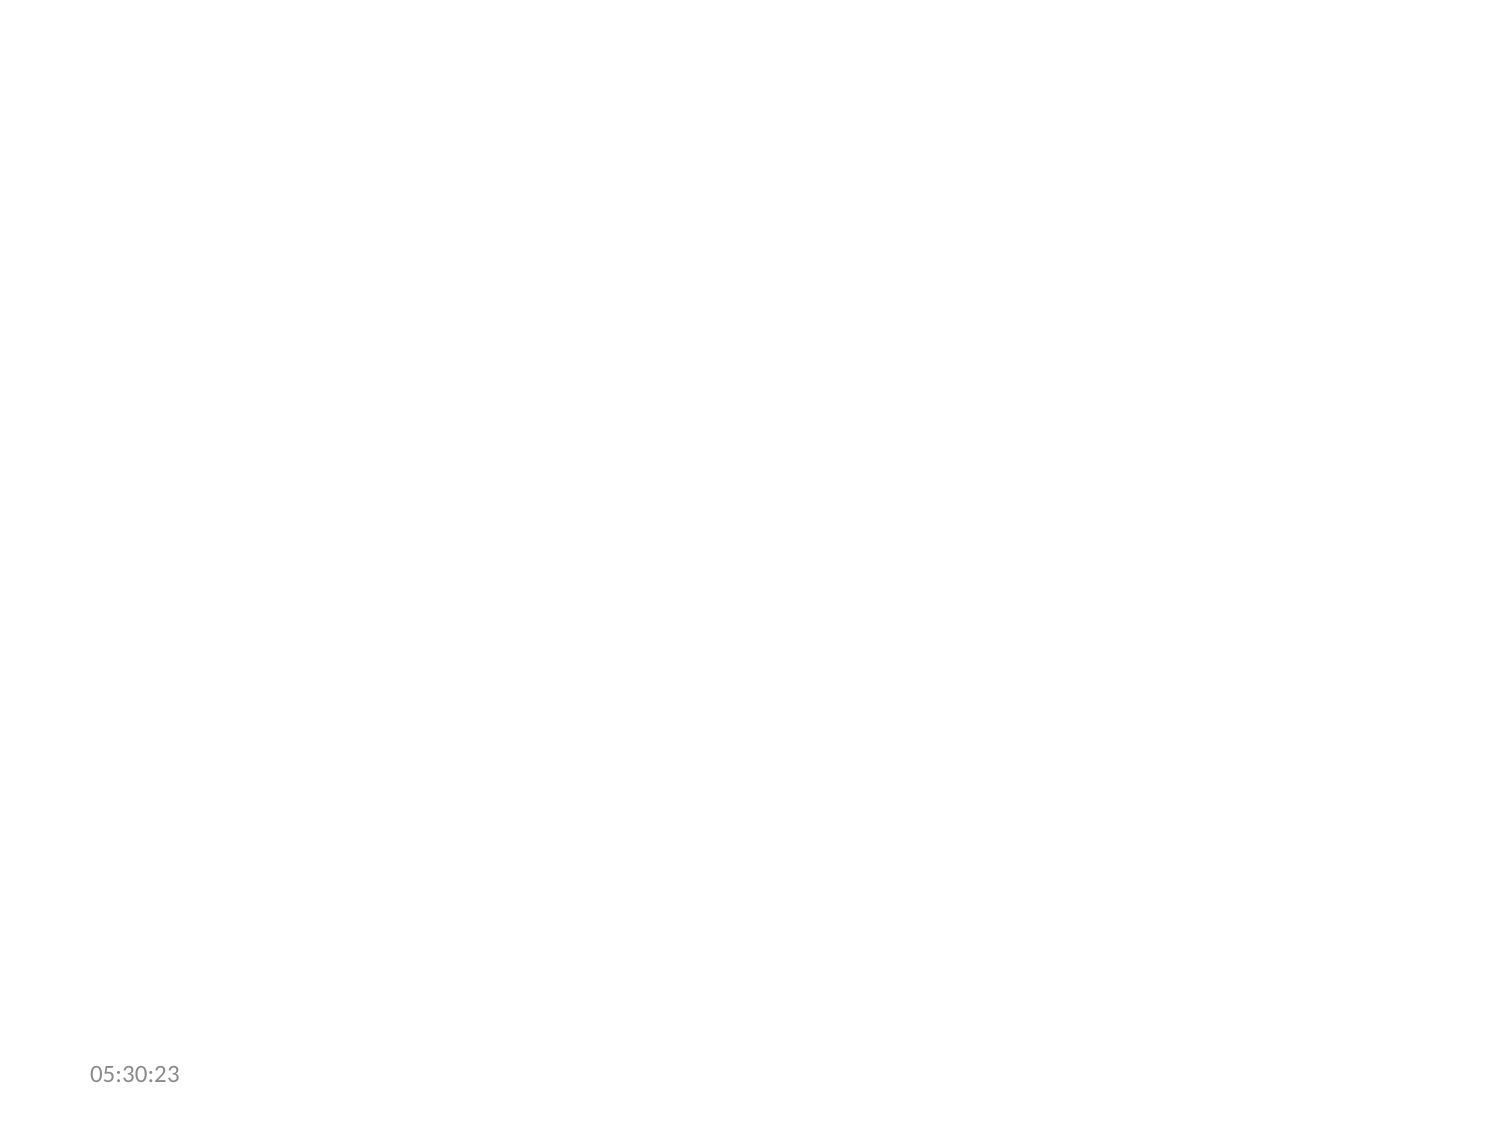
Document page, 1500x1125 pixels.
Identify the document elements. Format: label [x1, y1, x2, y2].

slide_number [75, 1042, 425, 1103]
